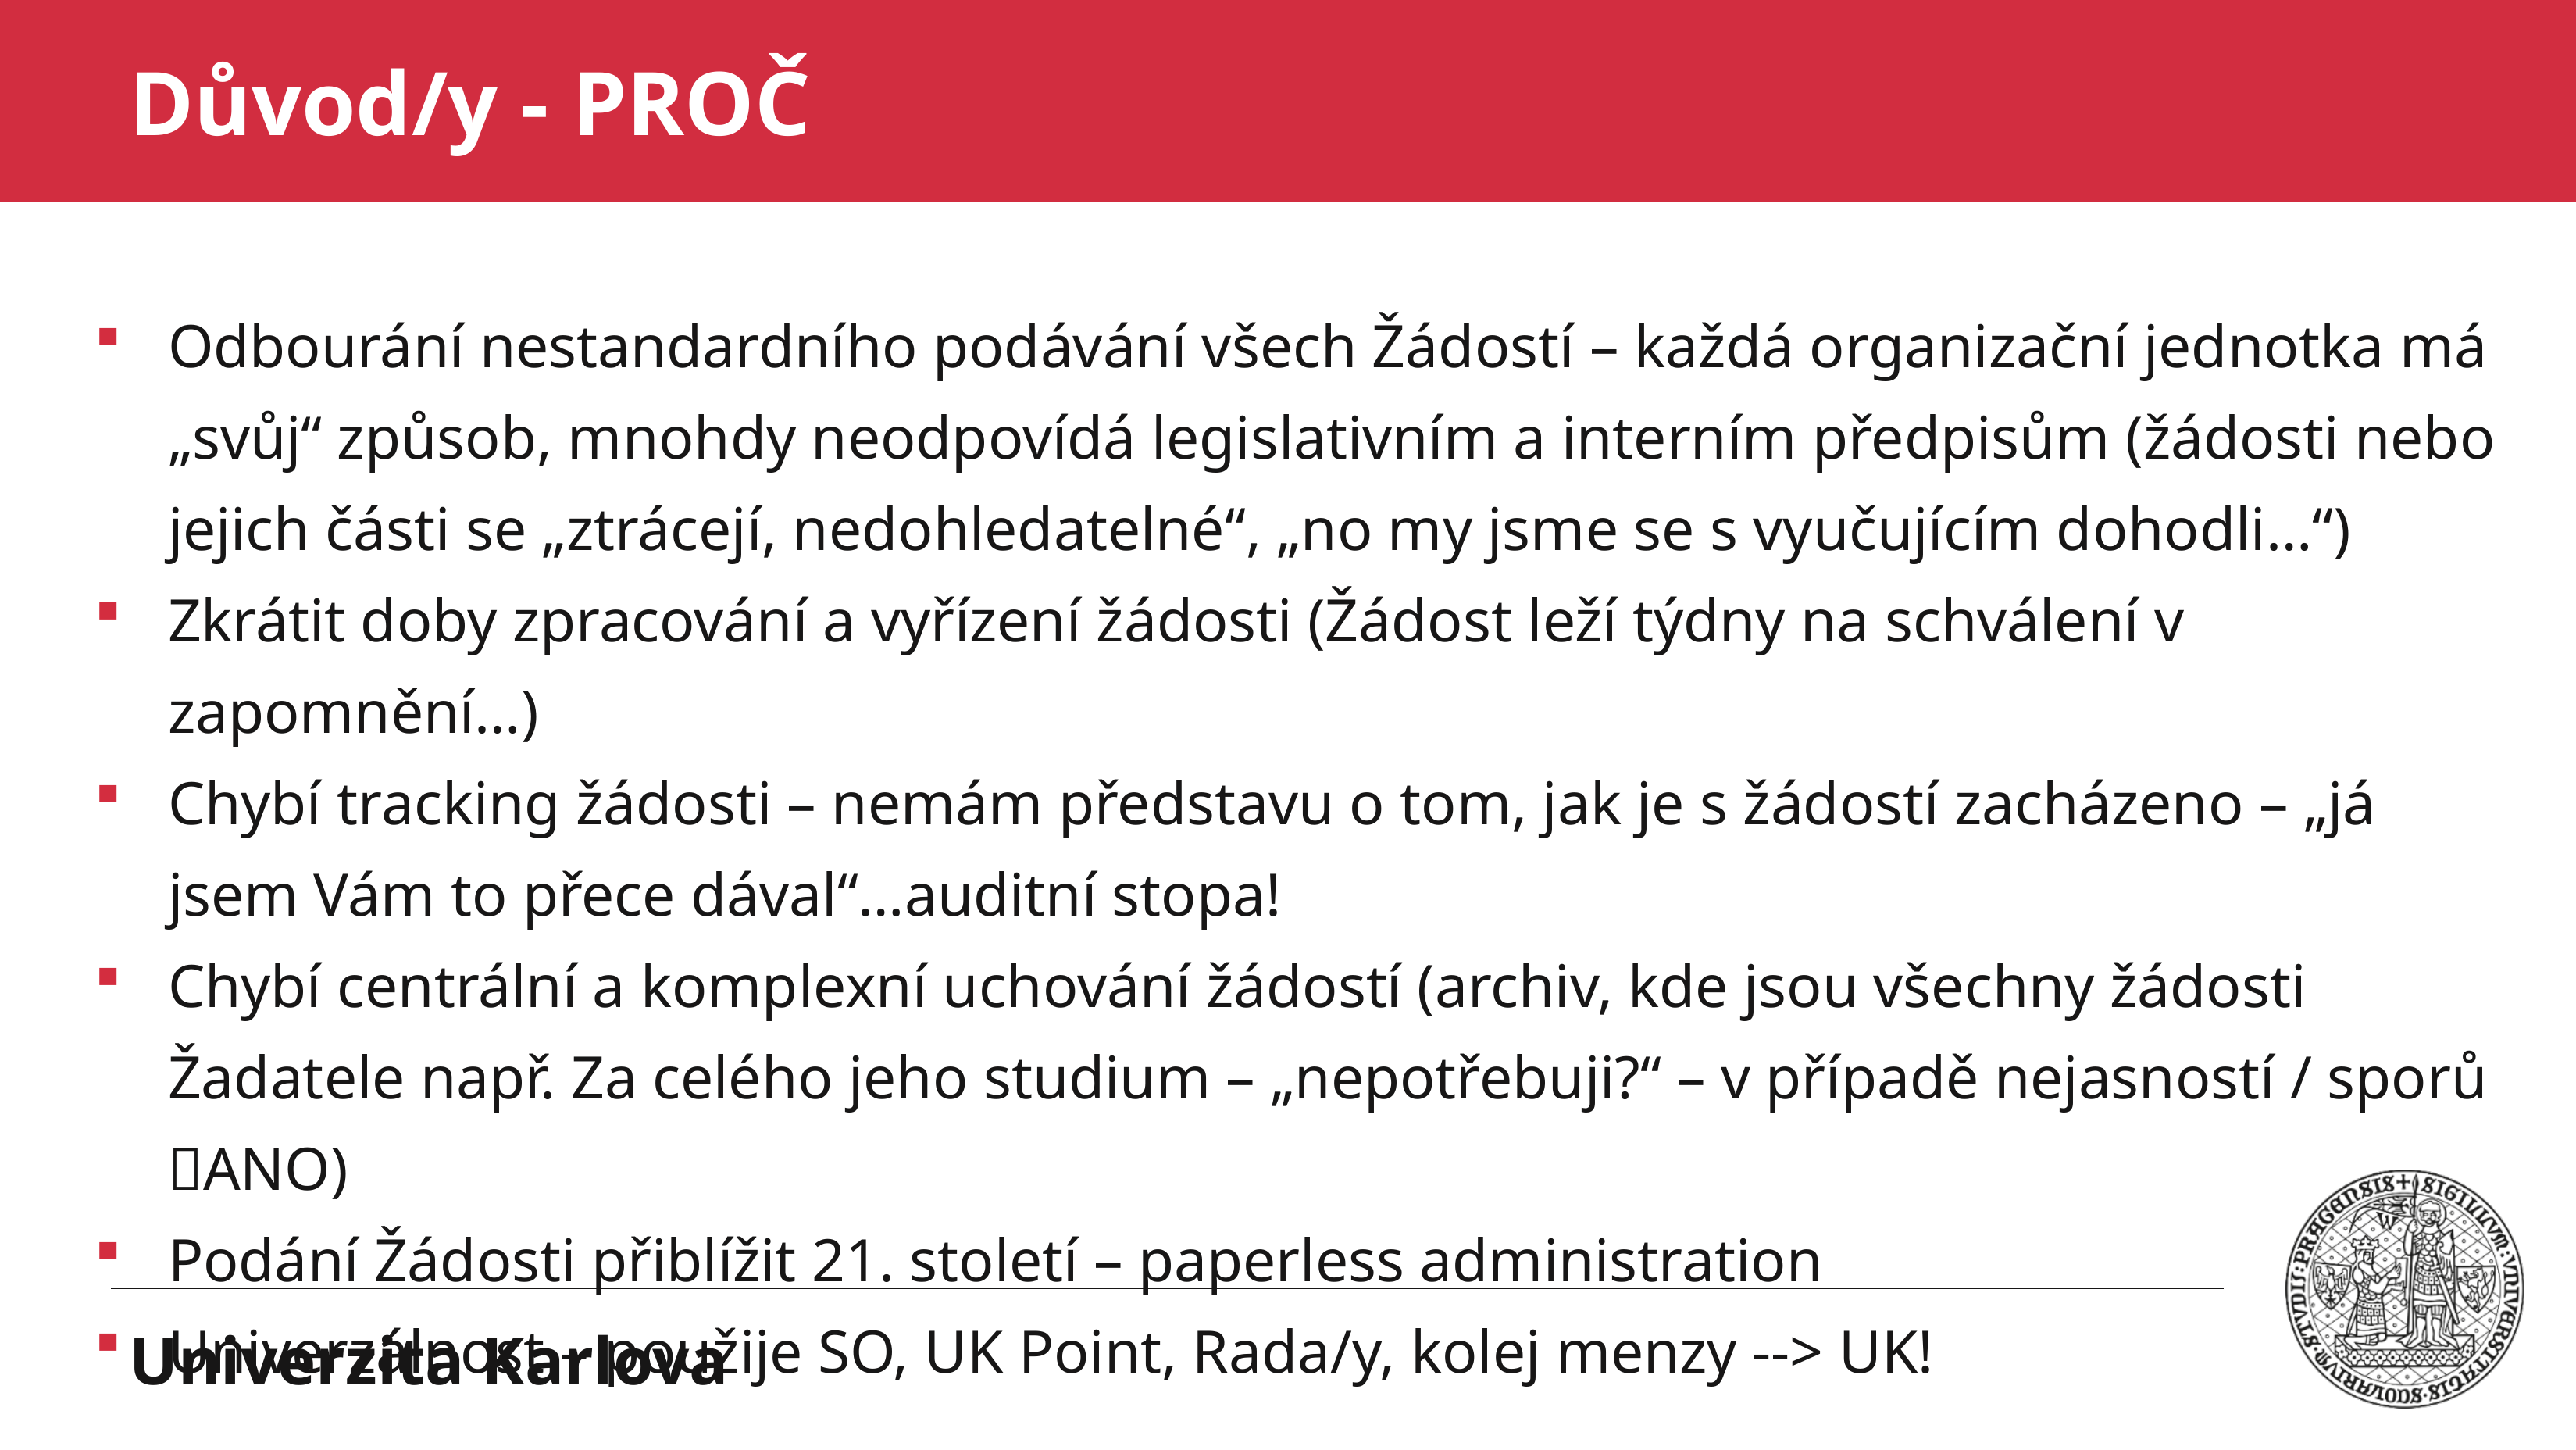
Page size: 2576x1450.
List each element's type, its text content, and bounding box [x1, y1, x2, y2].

text_box Odbourání nestandardního podávání všech Žádostí – každá organizační jednotka má „svůj“ způsob, mnohdy neodpovídá legislativním a interním předpisům (žádosti nebo jejich části se „ztrácejí, nedohledatelné“, „no my jsme se s vyučujícím dohodli…“) Zkrátit doby zpracování a vyřízení žádosti (Žádost leží týdny na schválení v zapomnění…) Chybí tracking žádosti – nemám představu o tom, jak je s žádostí zacházeno – „já jsem Vám to přece dával“…auditní stopa! Chybí centrální a komplexní uchování žádostí (archiv, kde jsou všechny žádosti Žadatele např. Za celého jeho studium – „nepotřebuji?“ – v případě nejasností / sporů ANO) Podání Žádosti přiblížit 21. století – paperless administration Univerzálnost – použije SO, UK Point, Rada/y, kolej menzy --> UK! [83, 281, 2514, 1450]
text_box Důvod/y - PROČ [0, 41, 1136, 160]
picture [2514, 1170, 2524, 1409]
